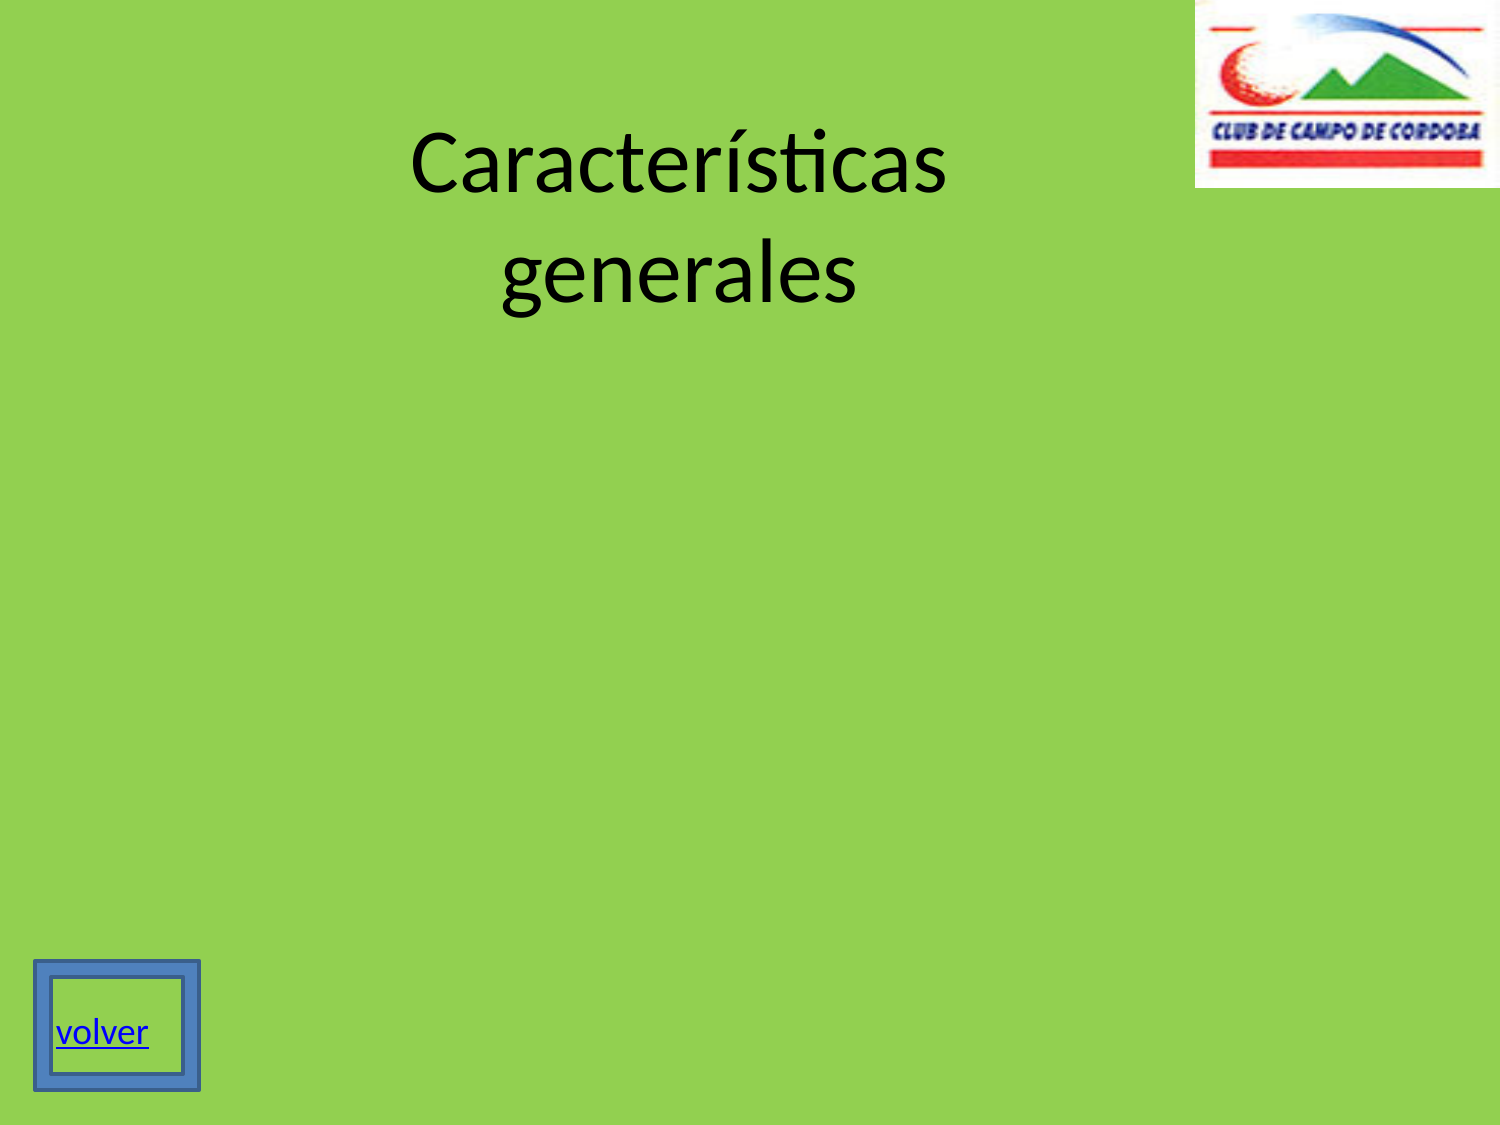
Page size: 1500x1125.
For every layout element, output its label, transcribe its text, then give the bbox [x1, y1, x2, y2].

text_box volver [41, 999, 200, 1060]
picture [1195, 0, 1500, 188]
text_box [33, 959, 201, 1092]
text_box Características generales [292, 93, 1067, 329]
